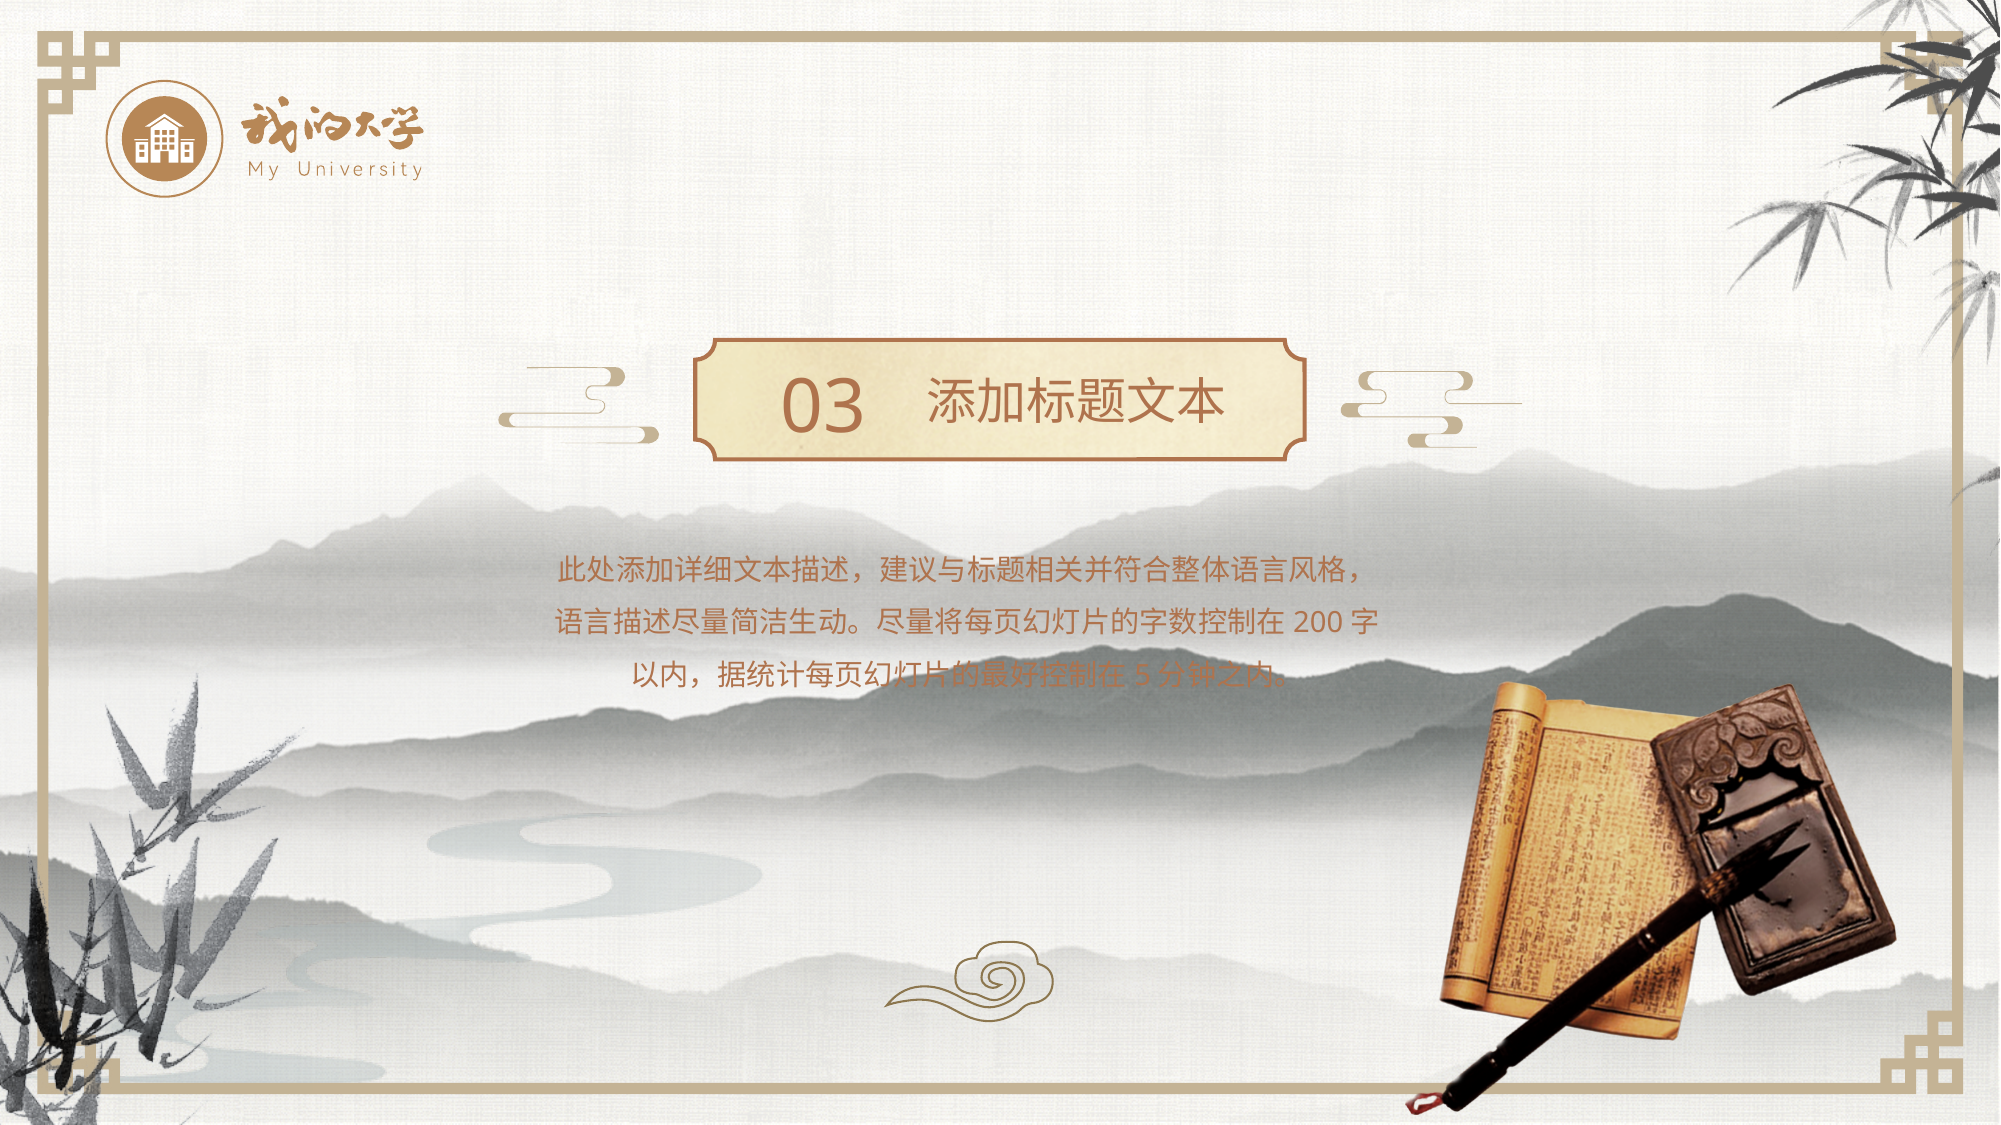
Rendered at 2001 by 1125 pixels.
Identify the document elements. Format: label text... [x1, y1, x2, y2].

picture [49, 90, 61, 103]
picture [49, 43, 61, 55]
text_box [106, 80, 424, 197]
text_box [498, 367, 659, 444]
text_box [1340, 371, 1523, 448]
picture [73, 67, 84, 79]
text_box [886, 941, 1053, 1022]
picture [0, 0, 2001, 1125]
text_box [695, 339, 1305, 460]
text_box 此处添加详细文本描述，建议与标题相关并符合整体语言风格，语言描述尽量简洁生动。尽量将每页幻灯片的字数控制在200字以内，据统计每页幻灯片的最好控制在5分钟之内。 [529, 526, 1406, 699]
picture [96, 43, 108, 55]
